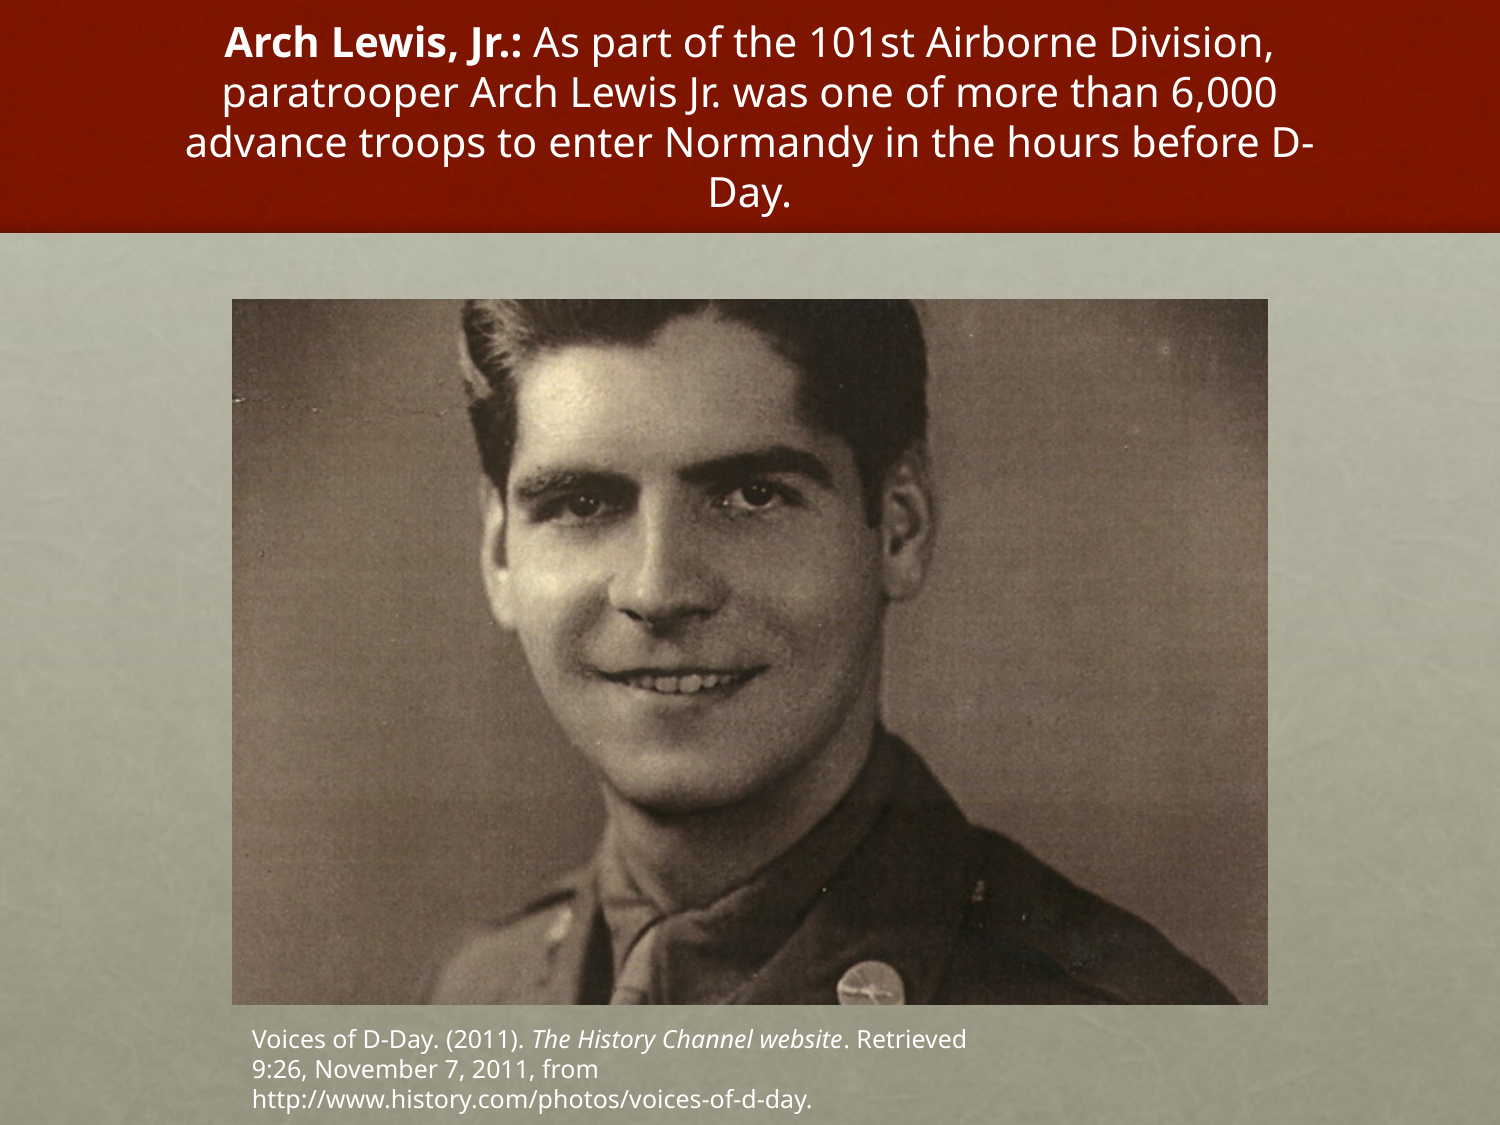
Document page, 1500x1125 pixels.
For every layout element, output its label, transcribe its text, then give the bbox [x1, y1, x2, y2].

text_box Voices of D-Day. (2011). The History Channel website. Retrieved 9:26, November 7, 2011, from http://www.history.com/photos/voices-of-d-day. [237, 1042, 987, 1121]
picture [0, 214, 1500, 1125]
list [127, 299, 1373, 1006]
title Arch Lewis, Jr.: As part of the 101st Airborne Division, paratrooper Arch Lewis Jr. was one of more than 6,000 advance troops to enter Normandy in the hours before D-Day. [127, 10, 1372, 221]
